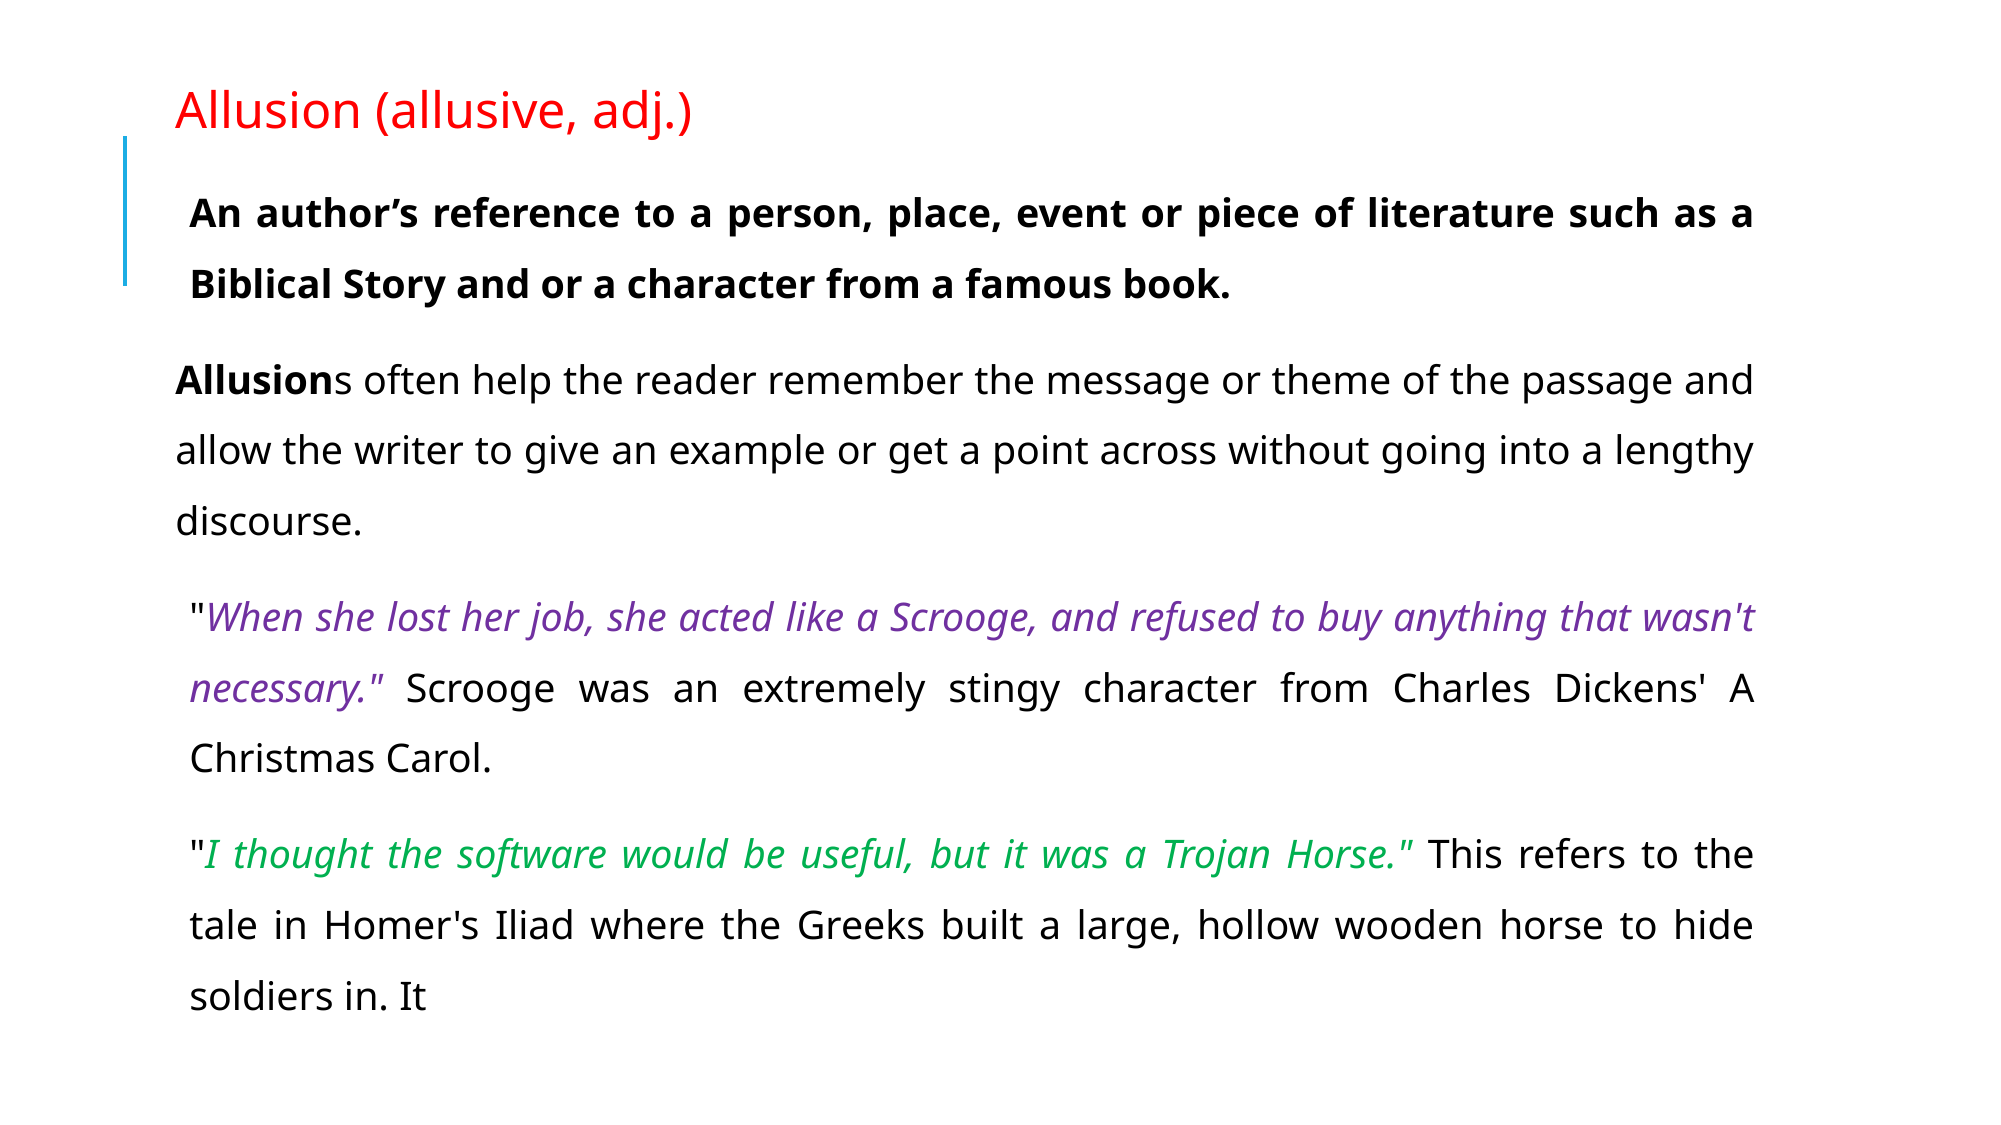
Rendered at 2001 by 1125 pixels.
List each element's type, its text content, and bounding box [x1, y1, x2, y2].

list Allusion (allusive, adj.) An author’s reference to a person, place, event or piece of literature such as a Biblical Story and or a character from a famous book. Allusions often help the reader remember the message or theme of the passage and allow the writer to give an example or get a point across without going into a lengthy discourse. "When she lost her job, she acted like a Scrooge, and refused to buy anything that wasn't necessary." Scrooge was an extremely stingy character from Charles Dickens' A Christmas Carol. "I thought the software would be useful, but it was a Trojan Horse." This refers to the tale in Homer's Iliad where the Greeks built a large, hollow wooden horse to hide soldiers in. It [168, 78, 1763, 1035]
